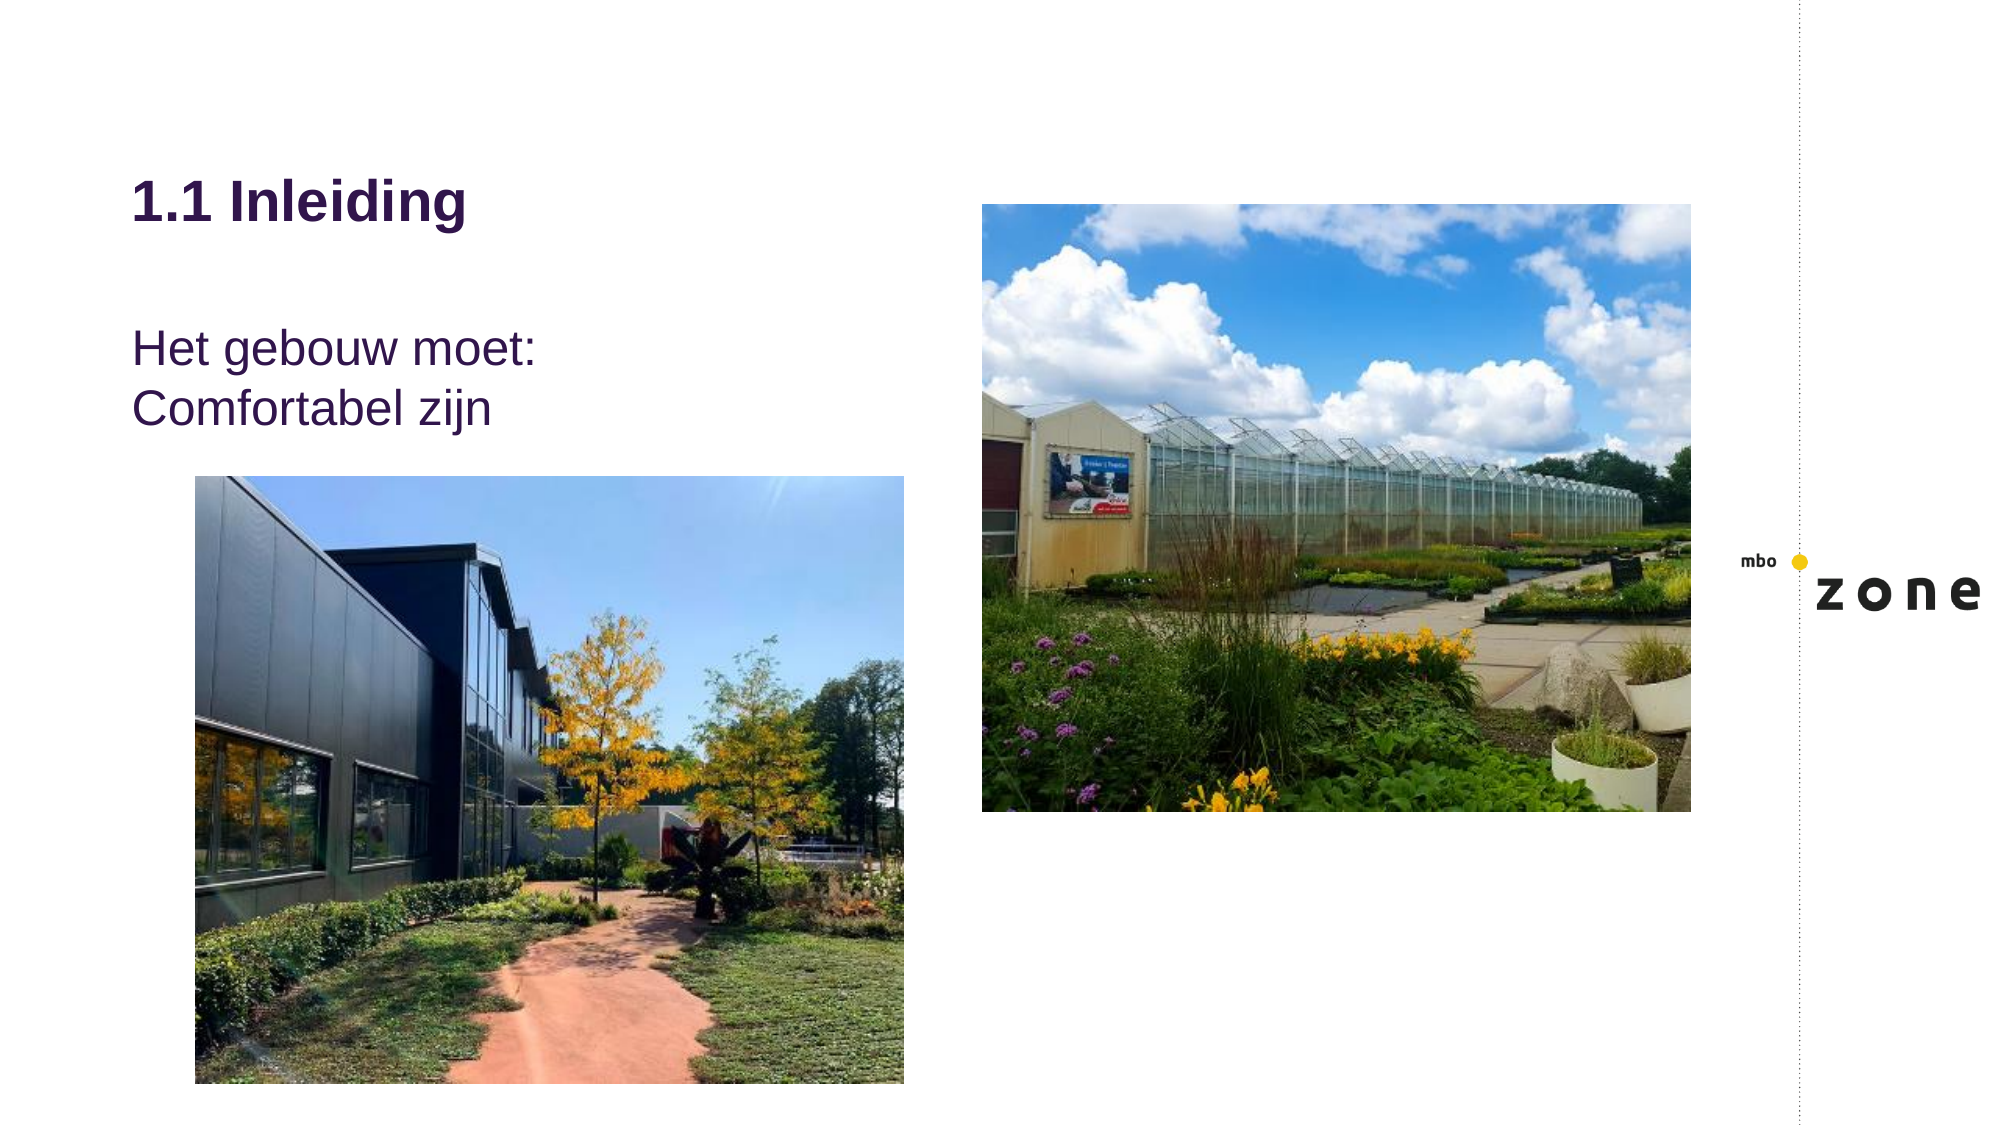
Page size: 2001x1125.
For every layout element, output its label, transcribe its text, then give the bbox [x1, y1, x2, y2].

subtitle Het gebouw moet: Comfortabel zijn [131, 314, 1898, 1001]
picture [982, 0, 2001, 1125]
title 1.1 Inleiding [131, 176, 1352, 330]
picture [194, 476, 904, 1084]
